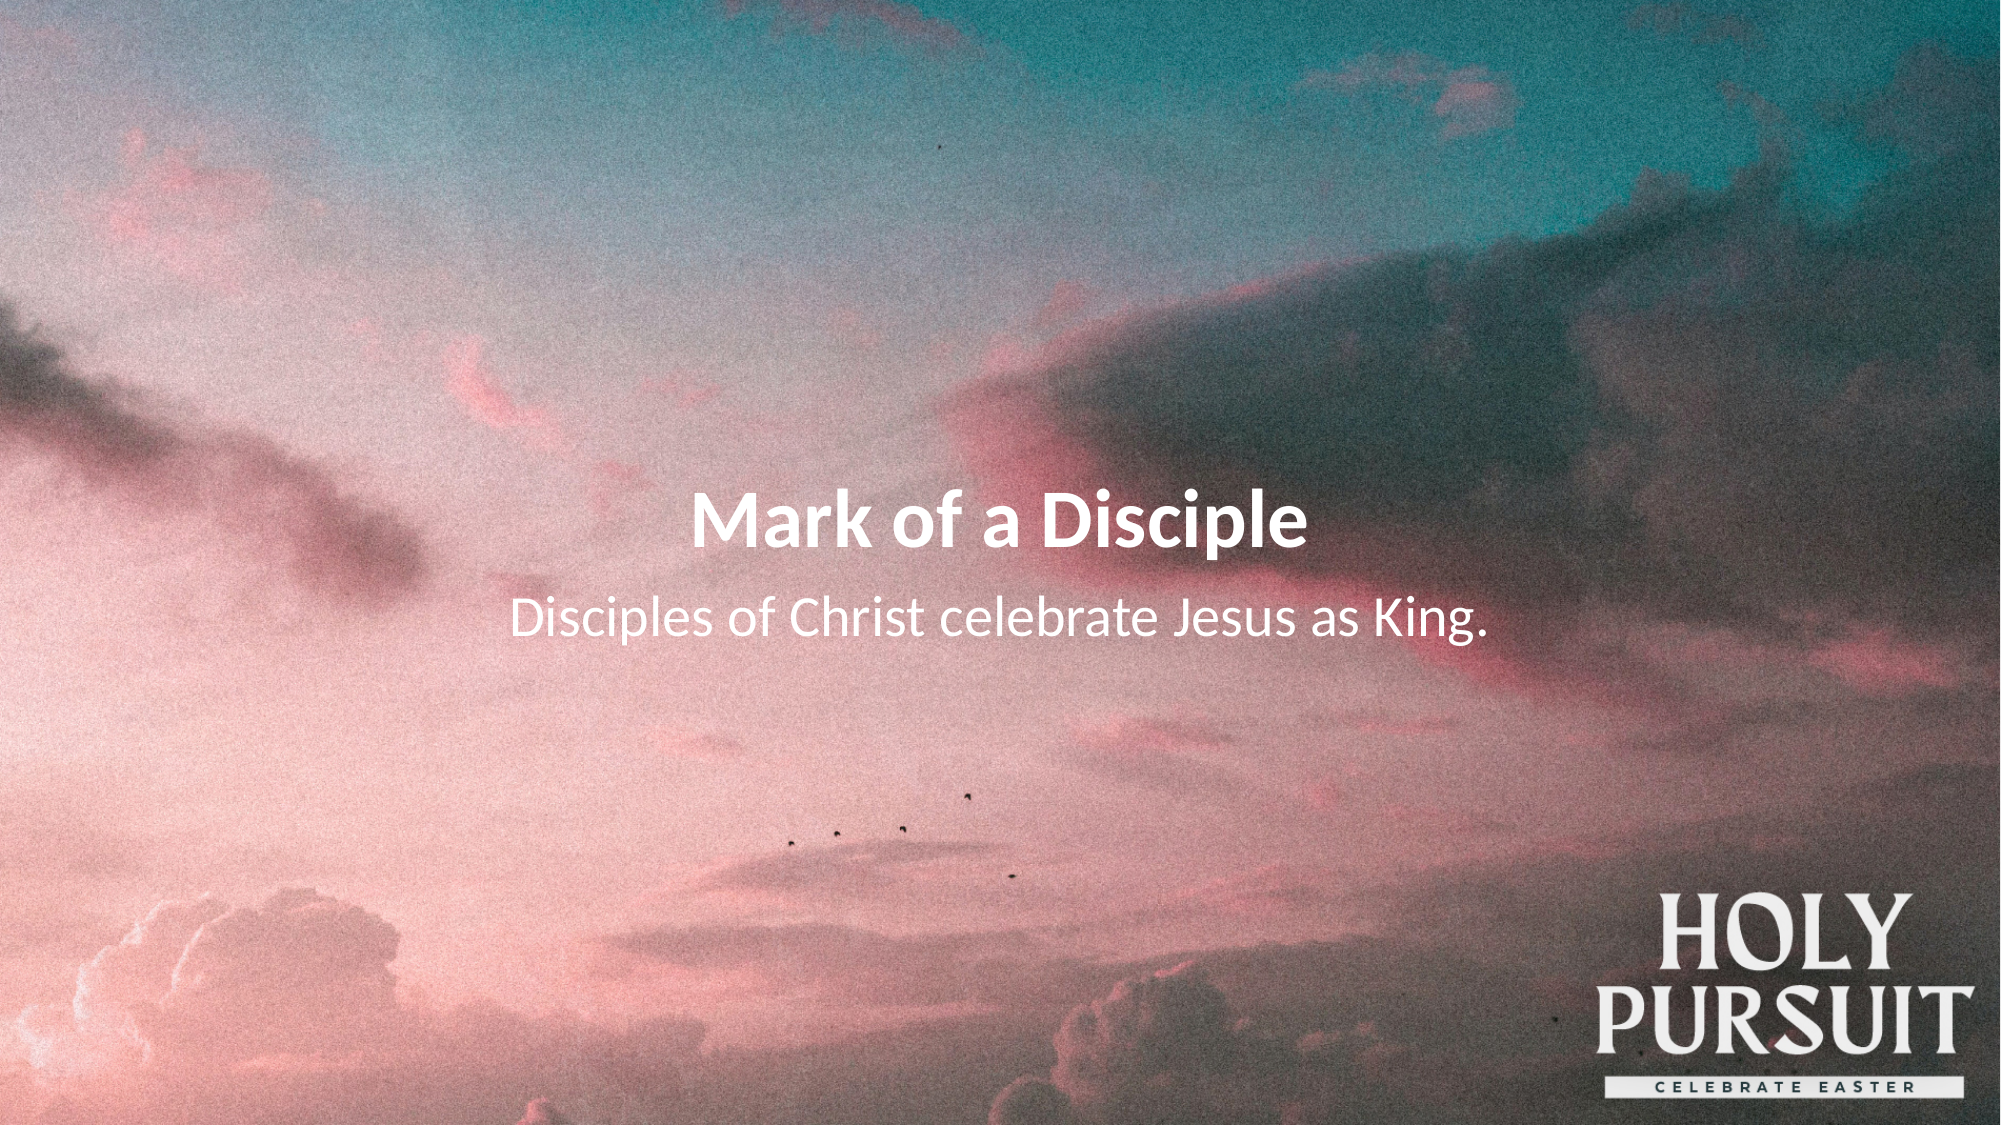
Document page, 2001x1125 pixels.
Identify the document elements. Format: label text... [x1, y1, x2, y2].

picture [0, 0, 2001, 1125]
list Mark of a Disciple Disciples of Christ celebrate Jesus as King. [137, 205, 1863, 920]
